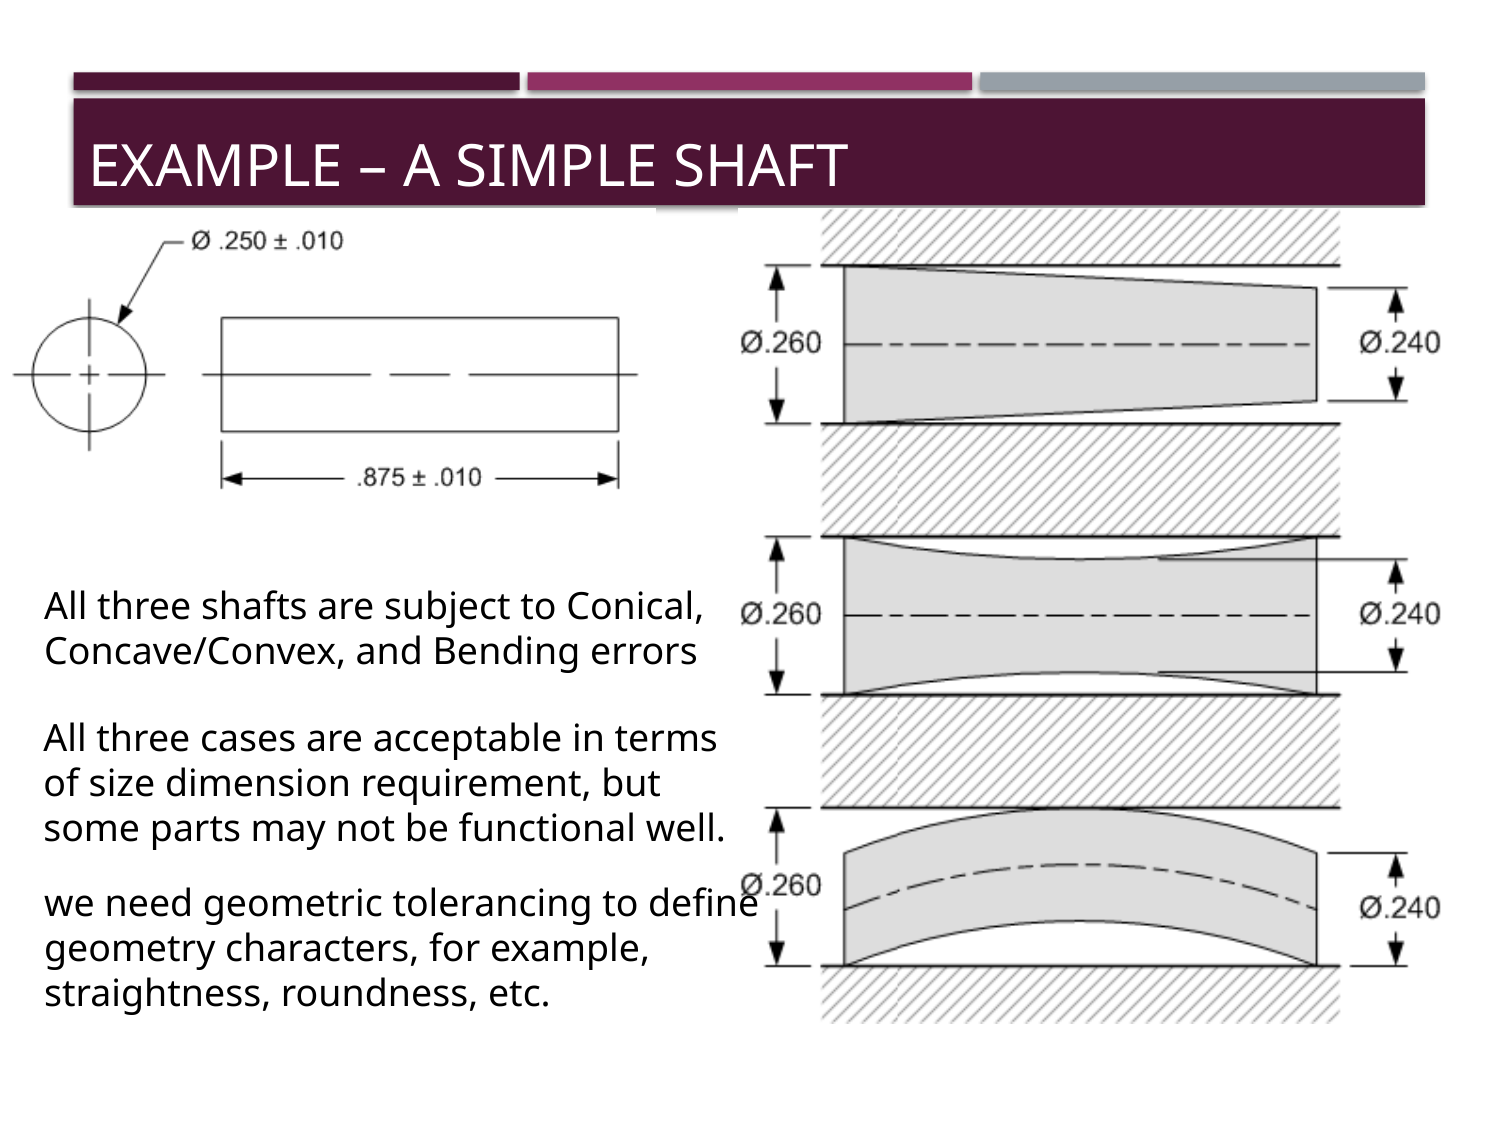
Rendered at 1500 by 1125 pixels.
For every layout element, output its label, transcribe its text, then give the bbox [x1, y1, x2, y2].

text_box All three shafts are subject to Conical, Concave/Convex, and Bending errors [29, 574, 731, 680]
text_box All three cases are acceptable in terms of size dimension requirement, but some parts may not be functional well. [28, 706, 731, 857]
picture [737, 208, 1446, 1024]
picture [0, 208, 656, 525]
text_box we need geometric tolerancing to define geometry characters, for example, straightness, roundness, etc. [29, 871, 731, 1022]
title Example – a simple shaft [73, 98, 1425, 206]
